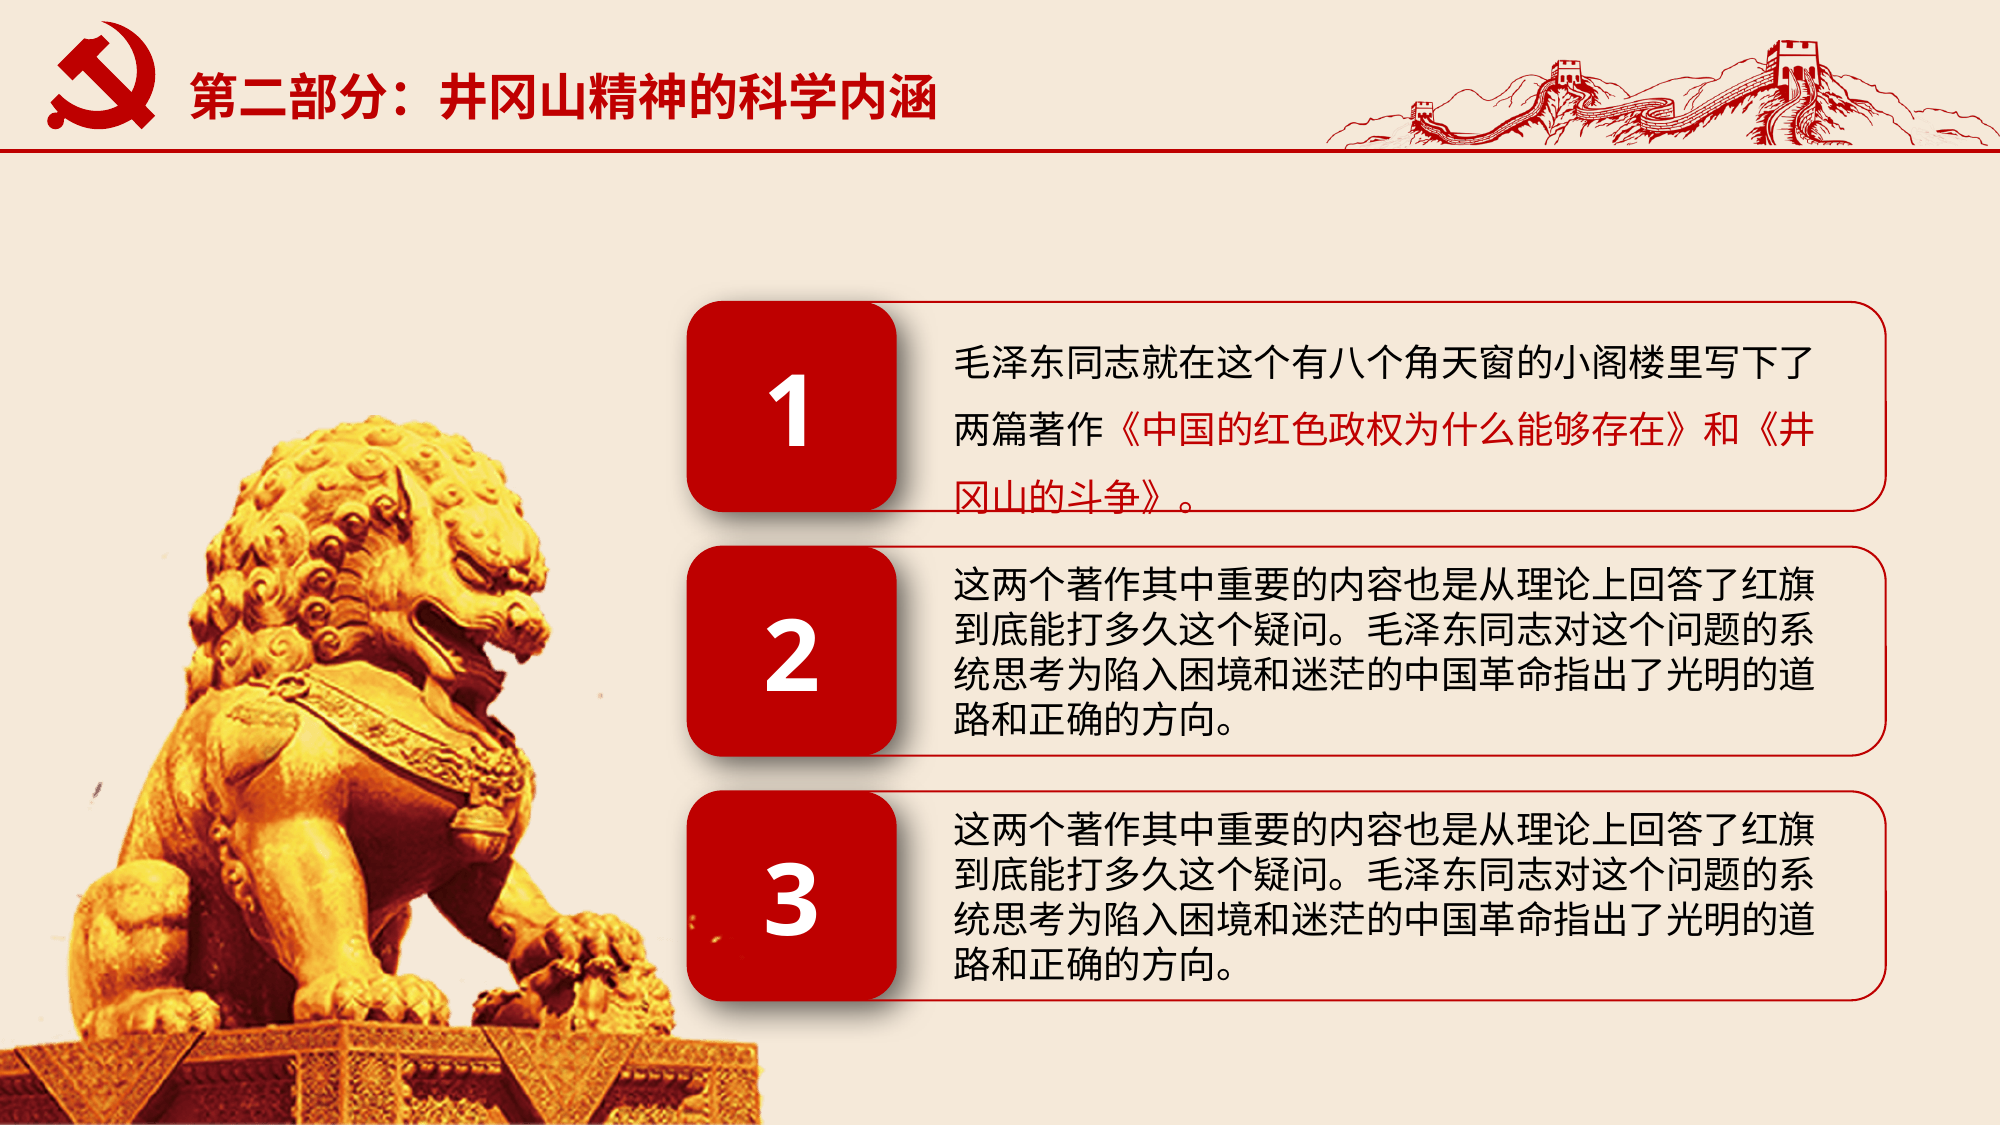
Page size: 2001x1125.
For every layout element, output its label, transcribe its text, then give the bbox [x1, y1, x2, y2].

text_box [47, 21, 156, 130]
text_box [766, 791, 1886, 1001]
text_box 这两个著作其中重要的内容也是从理论上回答了红旗到底能打多久这个疑问。毛泽东同志对这个问题的系统思考为陷入困境和迷茫的中国革命指出了光明的道路和正确的方向。 [939, 553, 1847, 749]
text_box [766, 546, 1886, 756]
picture [1326, 40, 2000, 151]
text_box [687, 301, 1886, 512]
text_box 毛泽东同志就在这个有八个角天窗的小阁楼里写下了两篇著作《中国的红色政权为什么能够存在》和《井冈山的斗争》。 [939, 308, 1847, 527]
text_box 这两个著作其中重要的内容也是从理论上回答了红旗到底能打多久这个疑问。毛泽东同志对这个问题的系统思考为陷入困境和迷茫的中国革命指出了光明的道路和正确的方向。 [939, 798, 1847, 993]
picture [0, 415, 766, 1125]
text_box 第二部分：井冈山精神的科学内涵 [173, 57, 1038, 133]
